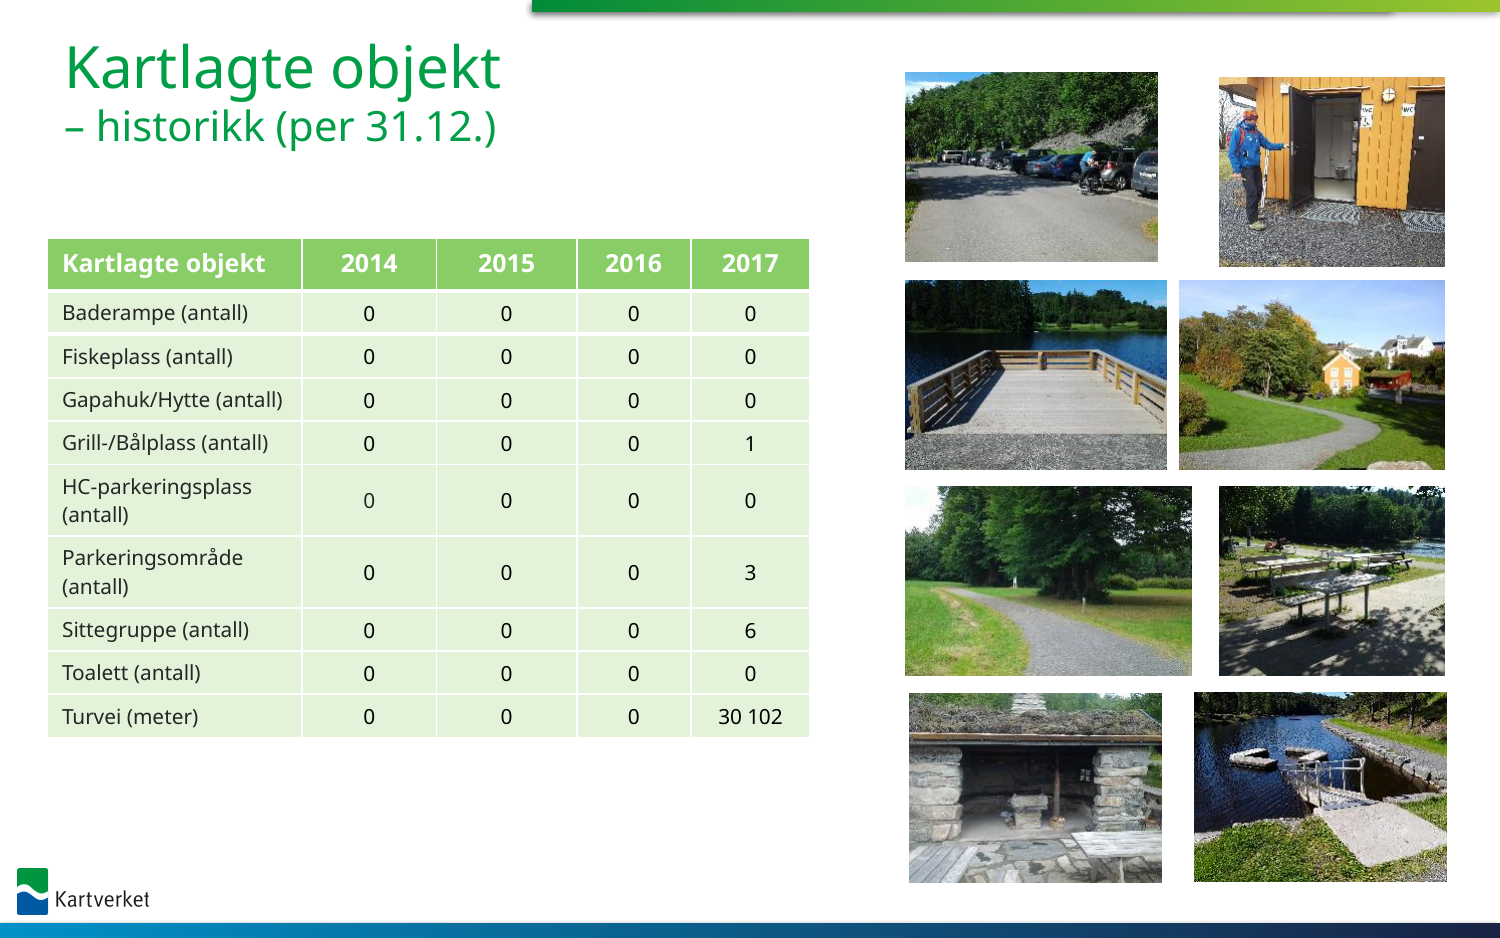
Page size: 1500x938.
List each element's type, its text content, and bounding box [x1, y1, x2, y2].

picture [1179, 280, 1445, 470]
table_cell Fiskeplass (antall) [48, 336, 301, 377]
table_cell 0 [578, 652, 690, 693]
table_cell 0 [578, 336, 690, 377]
table_cell Turvei (meter) [48, 695, 301, 737]
table_cell 0 [303, 537, 436, 607]
picture [1219, 77, 1445, 267]
table_cell HC-parkeringsplass (antall) [48, 465, 301, 535]
table_cell 0 [692, 379, 809, 420]
table_cell 0 [303, 379, 436, 420]
table_cell Sittegruppe (antall) [48, 609, 301, 650]
table_cell 1 [692, 422, 809, 464]
table_cell 0 [437, 652, 576, 693]
text_box Kartlagte objekt – historikk (per 31.12.) [49, 14, 1431, 158]
table_cell 3 [692, 537, 809, 607]
table_header 2017 [692, 239, 809, 289]
table_header 2016 [578, 239, 690, 289]
picture [905, 280, 1167, 470]
table_cell 0 [692, 465, 809, 535]
table_cell 0 [692, 293, 809, 332]
table_cell 0 [437, 336, 576, 377]
table_cell Gapahuk/Hytte (antall) [48, 379, 301, 420]
table_cell 0 [437, 537, 576, 607]
table_cell 6 [692, 609, 809, 650]
table_header 2014 [303, 239, 436, 289]
table_cell 0 [578, 379, 690, 420]
table_cell Baderampe (antall) [48, 293, 301, 332]
picture [1194, 692, 1448, 882]
table_cell 0 [578, 695, 690, 737]
table_cell 0 [578, 609, 690, 650]
table_cell 0 [578, 465, 690, 535]
table_cell 0 [578, 293, 690, 332]
picture [905, 72, 1158, 262]
table_cell 0 [437, 465, 576, 535]
table_cell 0 [437, 293, 576, 332]
table_cell 0 [303, 422, 436, 464]
table_header Kartlagte objekt [48, 239, 301, 289]
table_cell 0 [692, 336, 809, 377]
table_cell Parkeringsområde (antall) [48, 537, 301, 607]
table_cell 0 [303, 465, 436, 535]
table_cell 0 [437, 695, 576, 737]
table_cell 0 [437, 609, 576, 650]
picture [905, 486, 1193, 676]
table_cell 0 [692, 652, 809, 693]
picture [909, 693, 1163, 884]
picture [1219, 486, 1445, 676]
table_cell 0 [303, 293, 436, 332]
table_cell 0 [303, 336, 436, 377]
table_cell 30 102 [692, 695, 809, 737]
table_cell 0 [437, 379, 576, 420]
table_header 2015 [437, 239, 576, 289]
table_cell 0 [303, 652, 436, 693]
table_cell 0 [303, 695, 436, 737]
table_cell 0 [437, 422, 576, 464]
table_cell Toalett (antall) [48, 652, 301, 693]
table_cell 0 [578, 422, 690, 464]
table_cell 0 [303, 609, 436, 650]
table_cell 0 [578, 537, 690, 607]
table_cell Grill-/Bålplass (antall) [48, 422, 301, 464]
